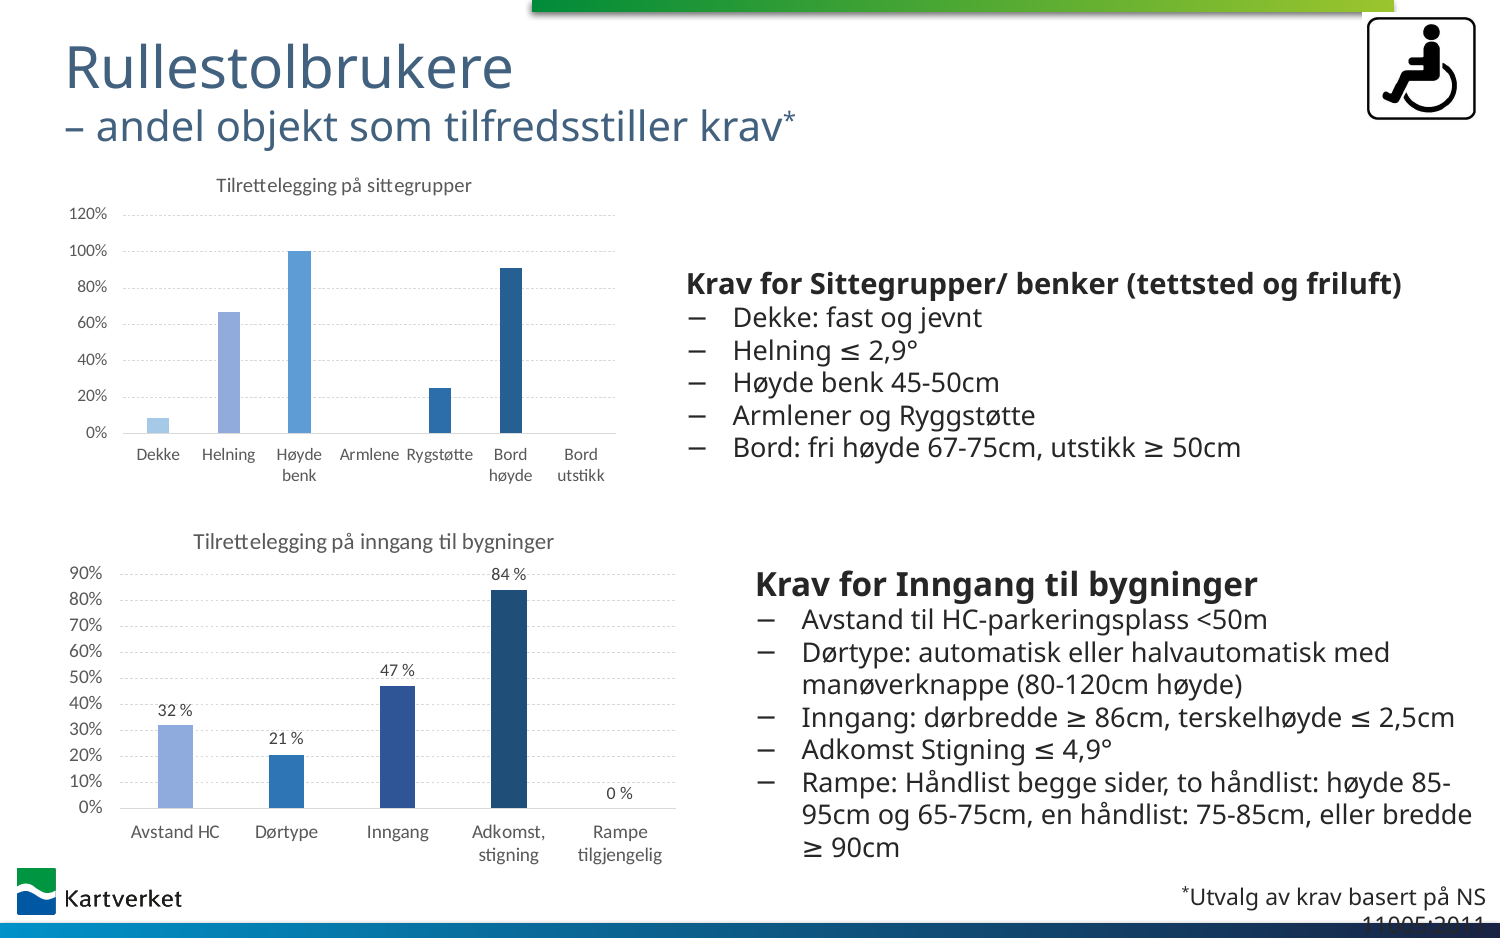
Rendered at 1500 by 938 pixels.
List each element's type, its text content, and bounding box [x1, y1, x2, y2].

text_box Rullestolbrukere – andel objekt som tilfredsstiller krav* [49, 25, 1431, 158]
picture [1362, 12, 1481, 126]
text_box Krav for Inngang til bygninger Avstand til HC-parkeringsplass <50m Dørtype: automatisk eller halvautomatisk med manøverknappe (80-120cm høyde) Inngang: dørbredde ≥ 86cm, terskelhøyde ≤ 2,5cm Adkomst Stigning ≤ 4,9° Rampe: Håndlist begge sider, to håndlist: høyde 85-95cm og 65-75cm, en håndlist: 75-85cm, eller bredde ≥ 90cm [740, 555, 1491, 870]
text_box *Utvalg av krav basert på NS 11005:2011 [1068, 873, 1500, 938]
picture [62, 520, 687, 874]
picture [62, 166, 626, 492]
text_box Krav for Sittegrupper/ benker (tettsted og friluft) Dekke: fast og jevnt Helning ≤ 2,9° Høyde benk 45-50cm Armlener og Ryggstøtte Bord: fri høyde 67-75cm, utstikk ≥ 50cm [670, 258, 1418, 471]
